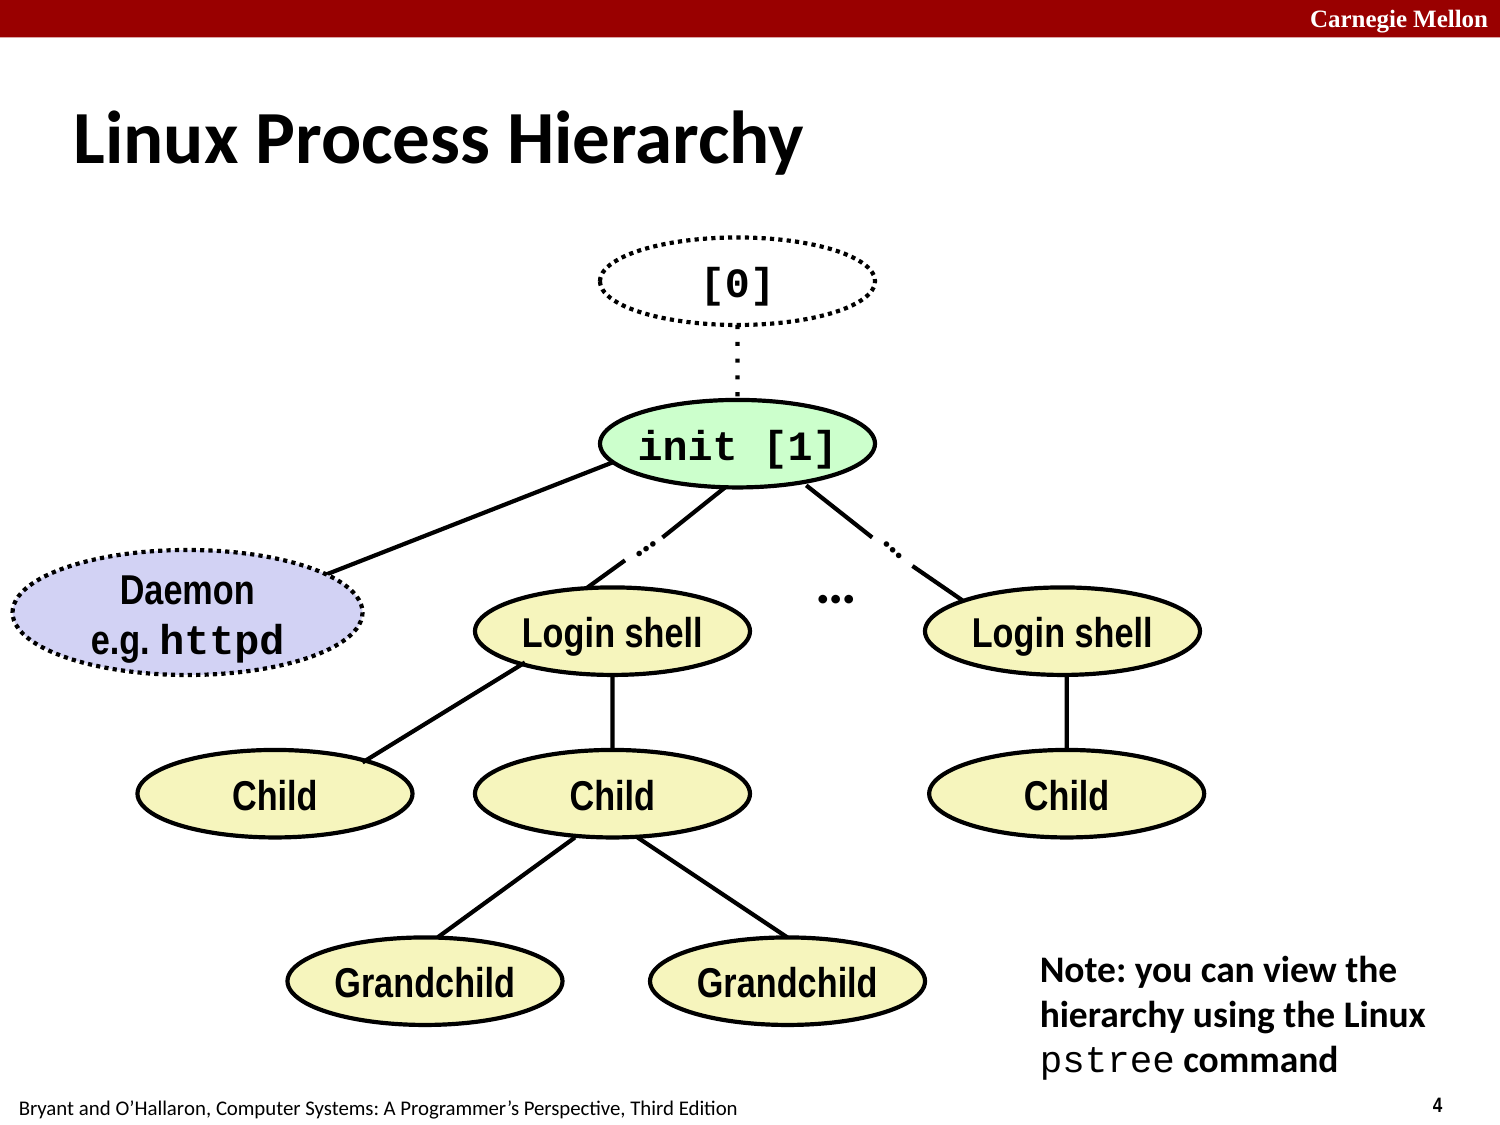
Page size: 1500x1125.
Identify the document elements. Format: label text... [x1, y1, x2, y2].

text_box Login shell [474, 587, 751, 675]
text_box Daemon e.g. httpd [12, 549, 363, 676]
text_box … [800, 537, 872, 623]
text_box Grandchild [650, 937, 926, 1025]
text_box Note: you can view the hierarchy using the Linux pstree command [1025, 937, 1484, 1088]
text_box Login shell [924, 587, 1201, 675]
text_box … [843, 518, 926, 601]
text_box … [612, 518, 694, 600]
text_box init [1] [600, 399, 876, 488]
title Linux Process Hierarchy [58, 71, 1305, 197]
text_box [0] [600, 237, 876, 325]
text_box Child [474, 749, 751, 838]
text_box Grandchild [287, 937, 563, 1025]
text_box Child [137, 749, 413, 838]
text_box Child [929, 749, 1205, 838]
